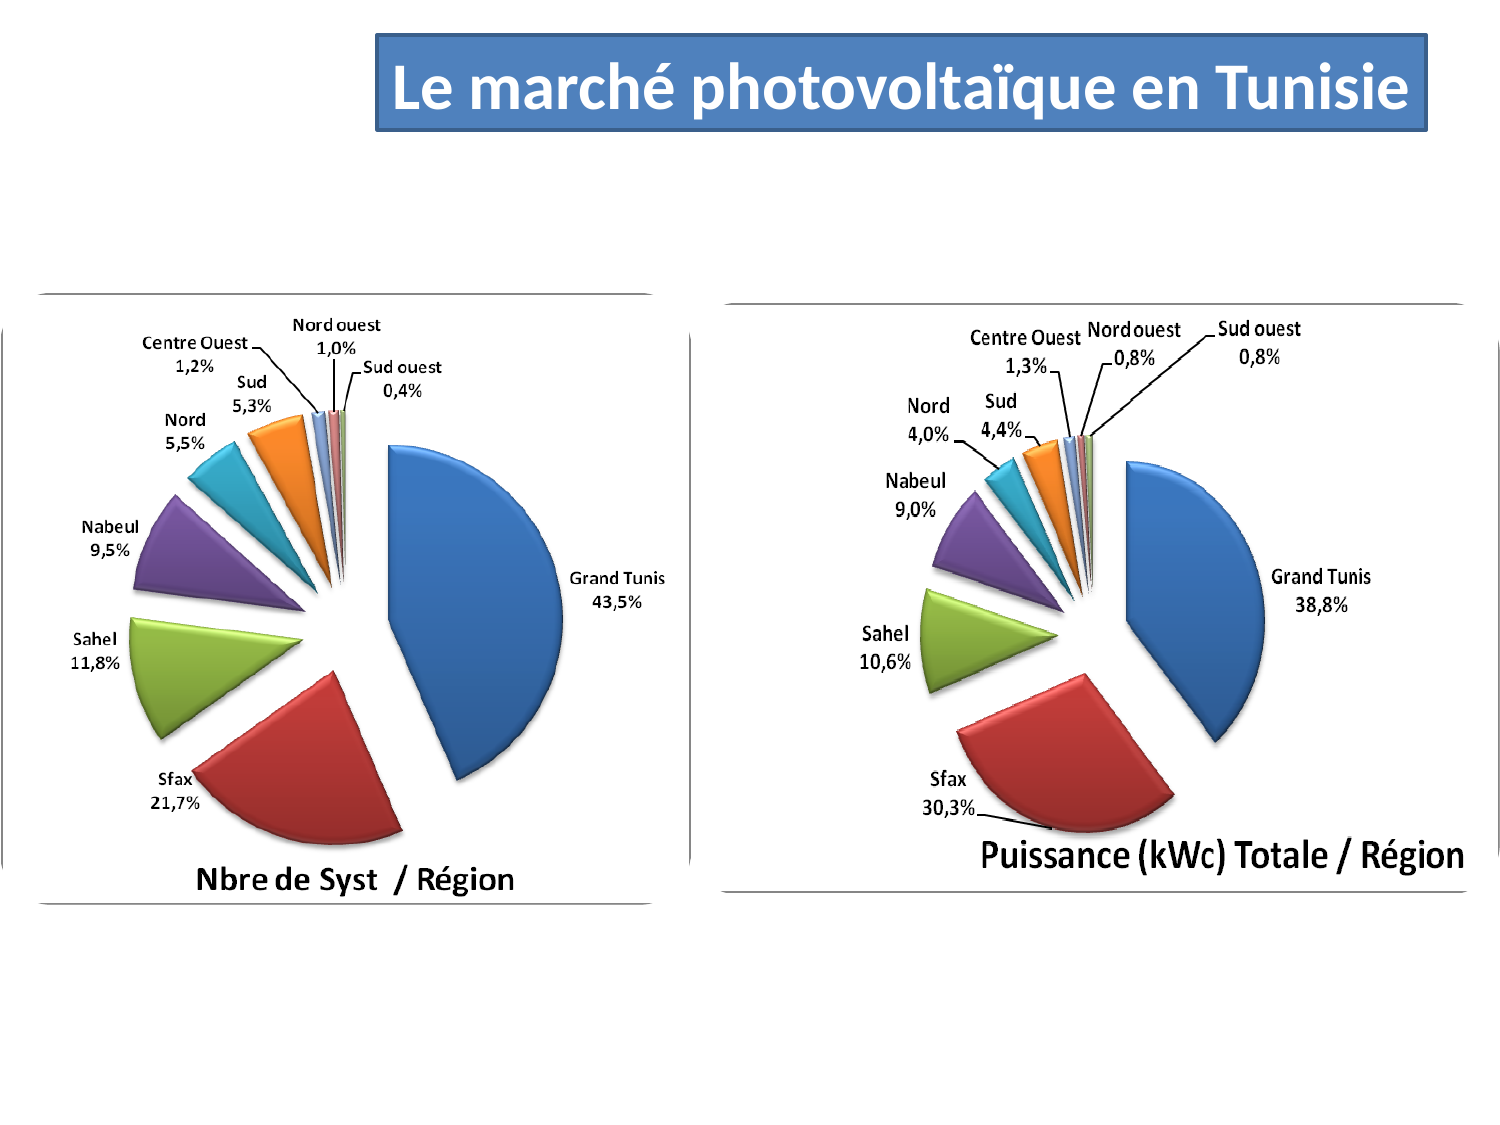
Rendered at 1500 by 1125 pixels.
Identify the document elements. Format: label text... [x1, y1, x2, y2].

picture [0, 292, 1500, 906]
text_box Le marché photovoltaïque en Tunisie [375, 33, 1428, 132]
